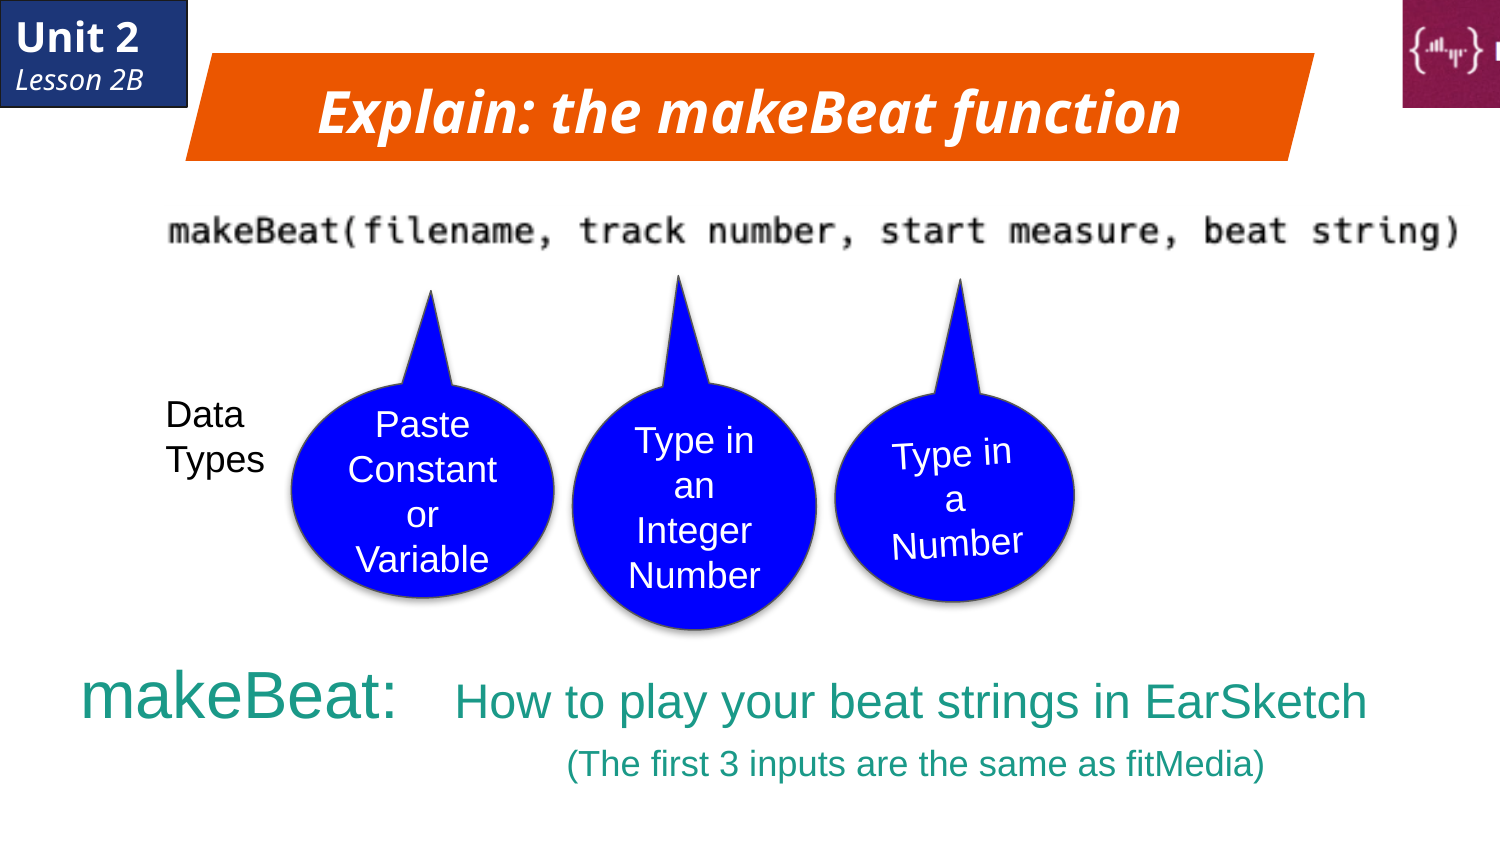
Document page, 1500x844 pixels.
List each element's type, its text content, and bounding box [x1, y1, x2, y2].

text_box Paste Constant or Variable [290, 289, 555, 599]
text_box [185, 53, 1315, 161]
text_box Data Types [150, 382, 292, 488]
text_box Type in a Number [834, 279, 1075, 603]
text_box Type in an Integer Number [571, 279, 818, 631]
text_box Explain: the makeBeat function [221, 60, 1279, 155]
picture [164, 203, 1470, 271]
picture [1402, 0, 1500, 108]
text_box makeBeat: How to play your beat strings in EarSketch (The first 3 inputs are the same as fitMedia) [69, 651, 1500, 793]
text_box Unit 2 Lesson 2B [0, 0, 187, 108]
